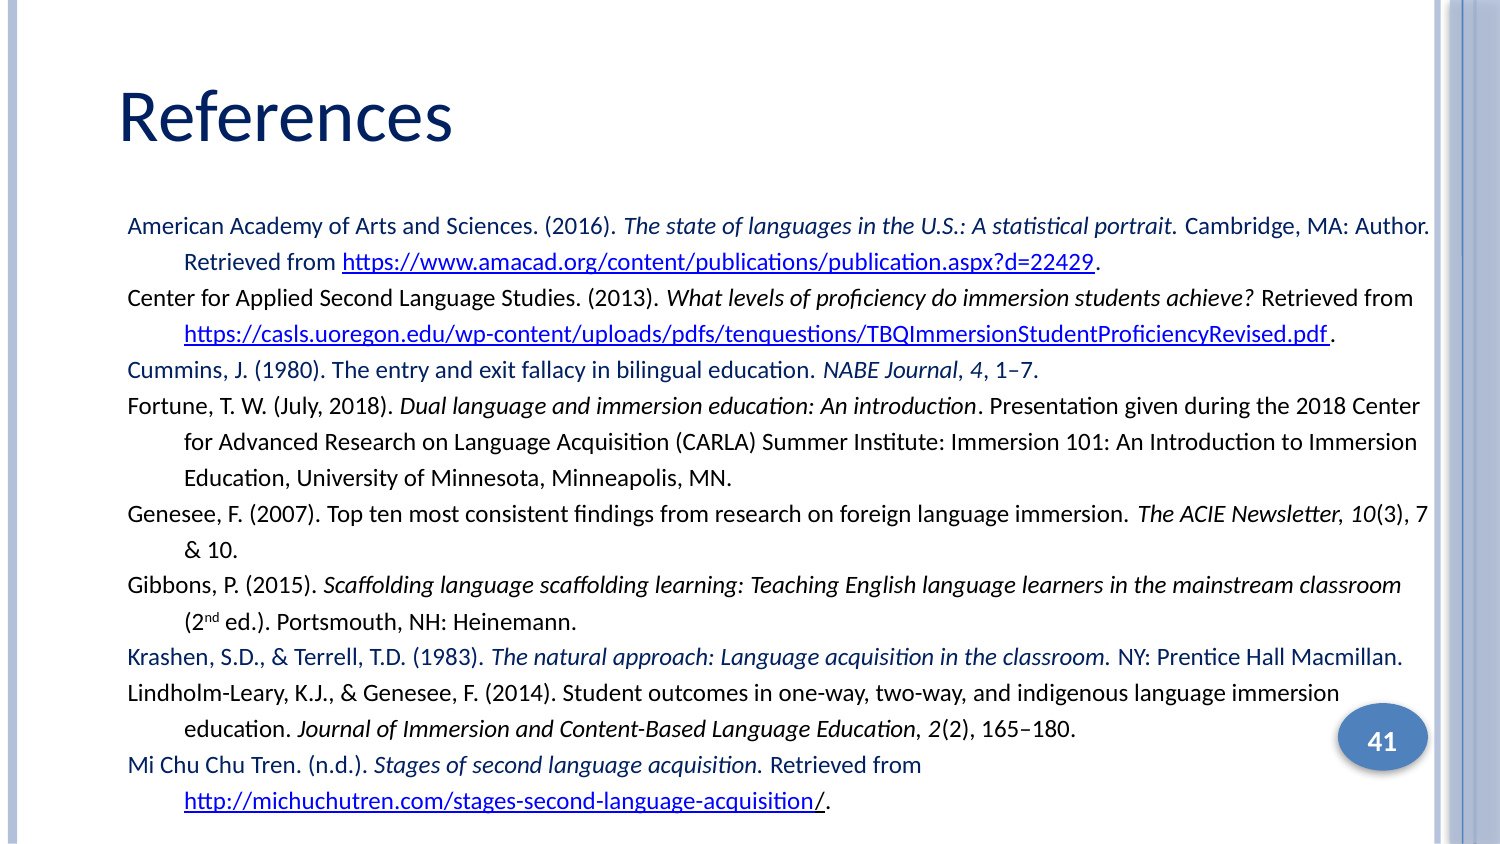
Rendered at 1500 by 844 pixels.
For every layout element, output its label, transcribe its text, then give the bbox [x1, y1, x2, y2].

text_box References [103, 59, 469, 165]
slide_number 41 [1337, 707, 1428, 772]
list American Academy of Arts and Sciences. (2016). The state of languages in the U.S.: A statistical portrait. Cambridge, MA: Author. Retrieved from https://www.amacad.org/content/publications/publication.aspx?d=22429. Center for Applied Second Language Studies. (2013). What levels of proficiency do immersion students achieve? Retrieved from https://casls.uoregon.edu/wp-content/uploads/pdfs/tenquestions/TBQImmersionStudentProficiencyRevised.pdf. Cummins, J. (1980). The entry and exit fallacy in bilingual education. NABE Journal, 4, 1–7. Fortune, T. W. (July, 2018). Dual language and immersion education: An introduction. Presentation given during the 2018 Center for Advanced Research on Language Acquisition (CARLA) Summer Institute: Immersion 101: An Introduction to Immersion Education, University of Minnesota, Minneapolis, MN. Genesee, F. (2007). Top ten most consistent findings from research on foreign language immersion. The ACIE Newsletter, 10(3), 7 & 10. Gibbons, P. (2015). Scaffolding language scaffolding learning: Teaching English language learners in the mainstream classroom (2nd ed.). Portsmouth, NH: Heinemann. Krashen, S.D., & Terrell, T.D. (1983). The natural approach: Language acquisition in the classroom. NY: Prentice Hall Macmillan. Lindholm-Leary, K.J., & Genesee, F. (2014). Student outcomes in one-way, two-way, and indigenous language immersion education. Journal of Immersion and Content-Based Language Education, 2(2), 165–180. Mi Chu Chu Tren. (n.d.). Stages of second language acquisition. Retrieved from http://michuchutren.com/stages-second-language-acquisition/. [112, 189, 1449, 797]
